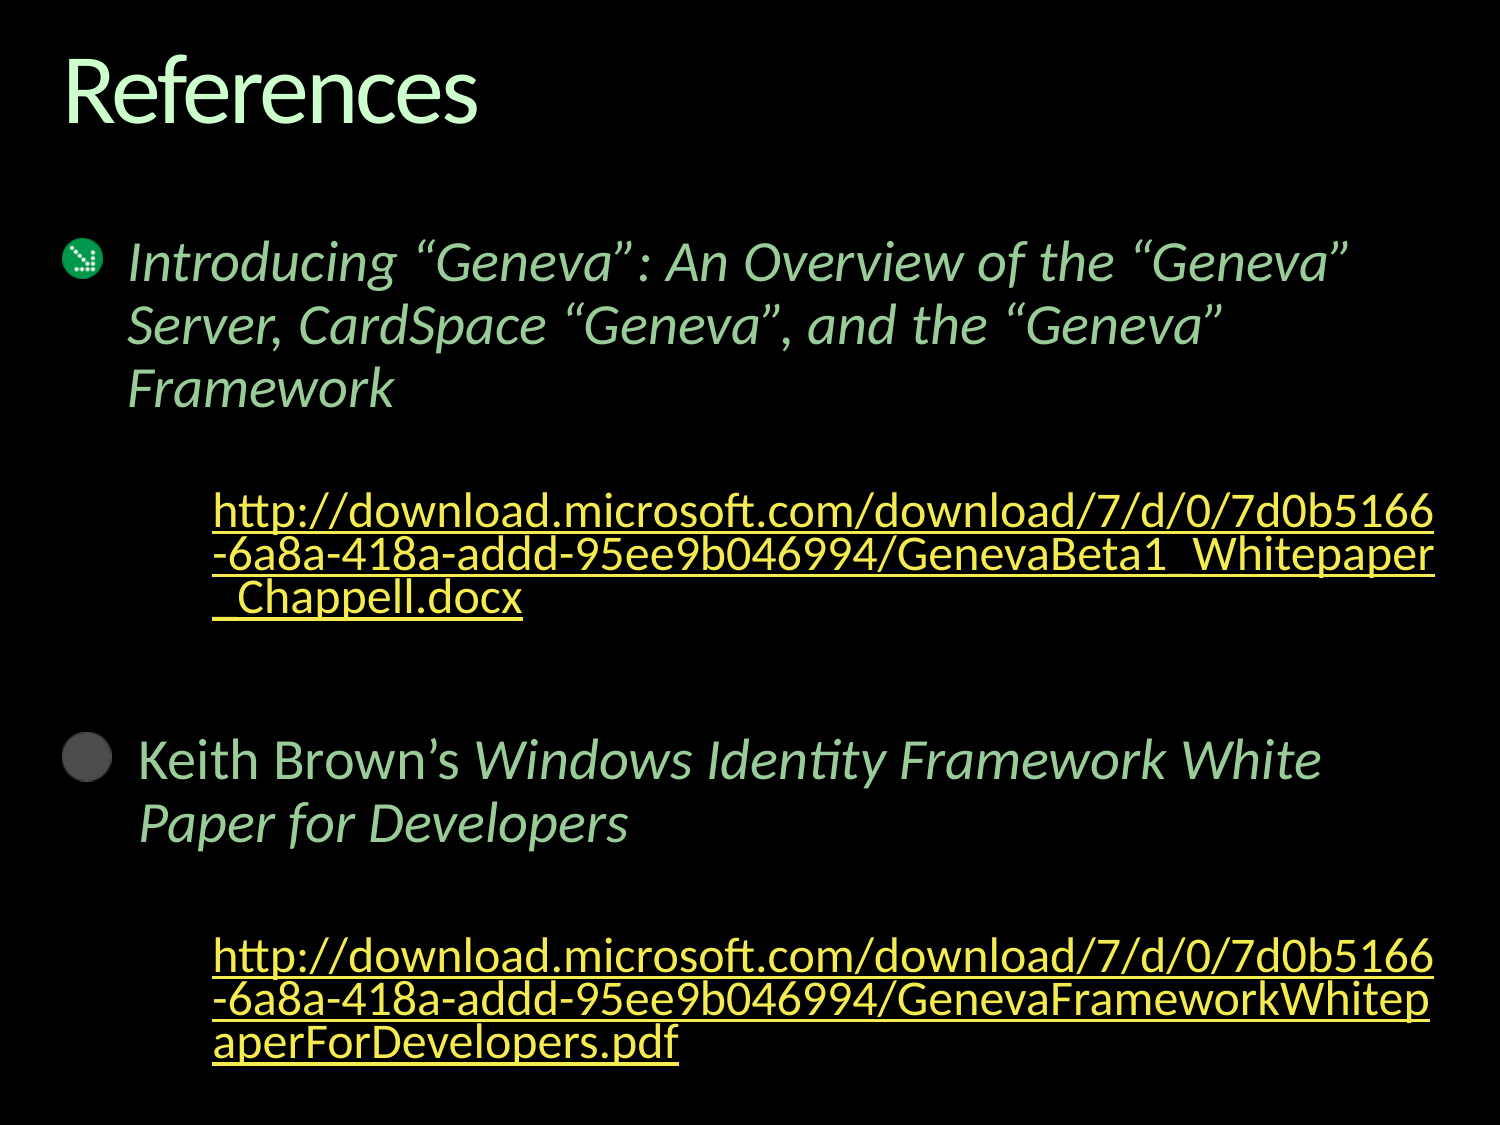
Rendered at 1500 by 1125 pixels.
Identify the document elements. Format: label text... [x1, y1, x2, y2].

list Introducing “Geneva”: An Overview of the “Geneva” Server, CardSpace “Geneva”, and the “Geneva” Framework http://download.microsoft.com/download/7/d/0/7d0b5166-6a8a-418a-addd-95ee9b046994/GenevaBeta1_Whitepaper_Chappell.docx Keith Brown’s Windows Identity Framework White Paper for Developers http://download.microsoft.com/download/7/d/0/7d0b5166-6a8a-418a-addd-95ee9b046994/GenevaFrameworkWhitepaperForDevelopers.pdf [62, 231, 1438, 593]
picture [62, 732, 112, 782]
picture [62, 238, 103, 280]
title References [62, 37, 1438, 147]
